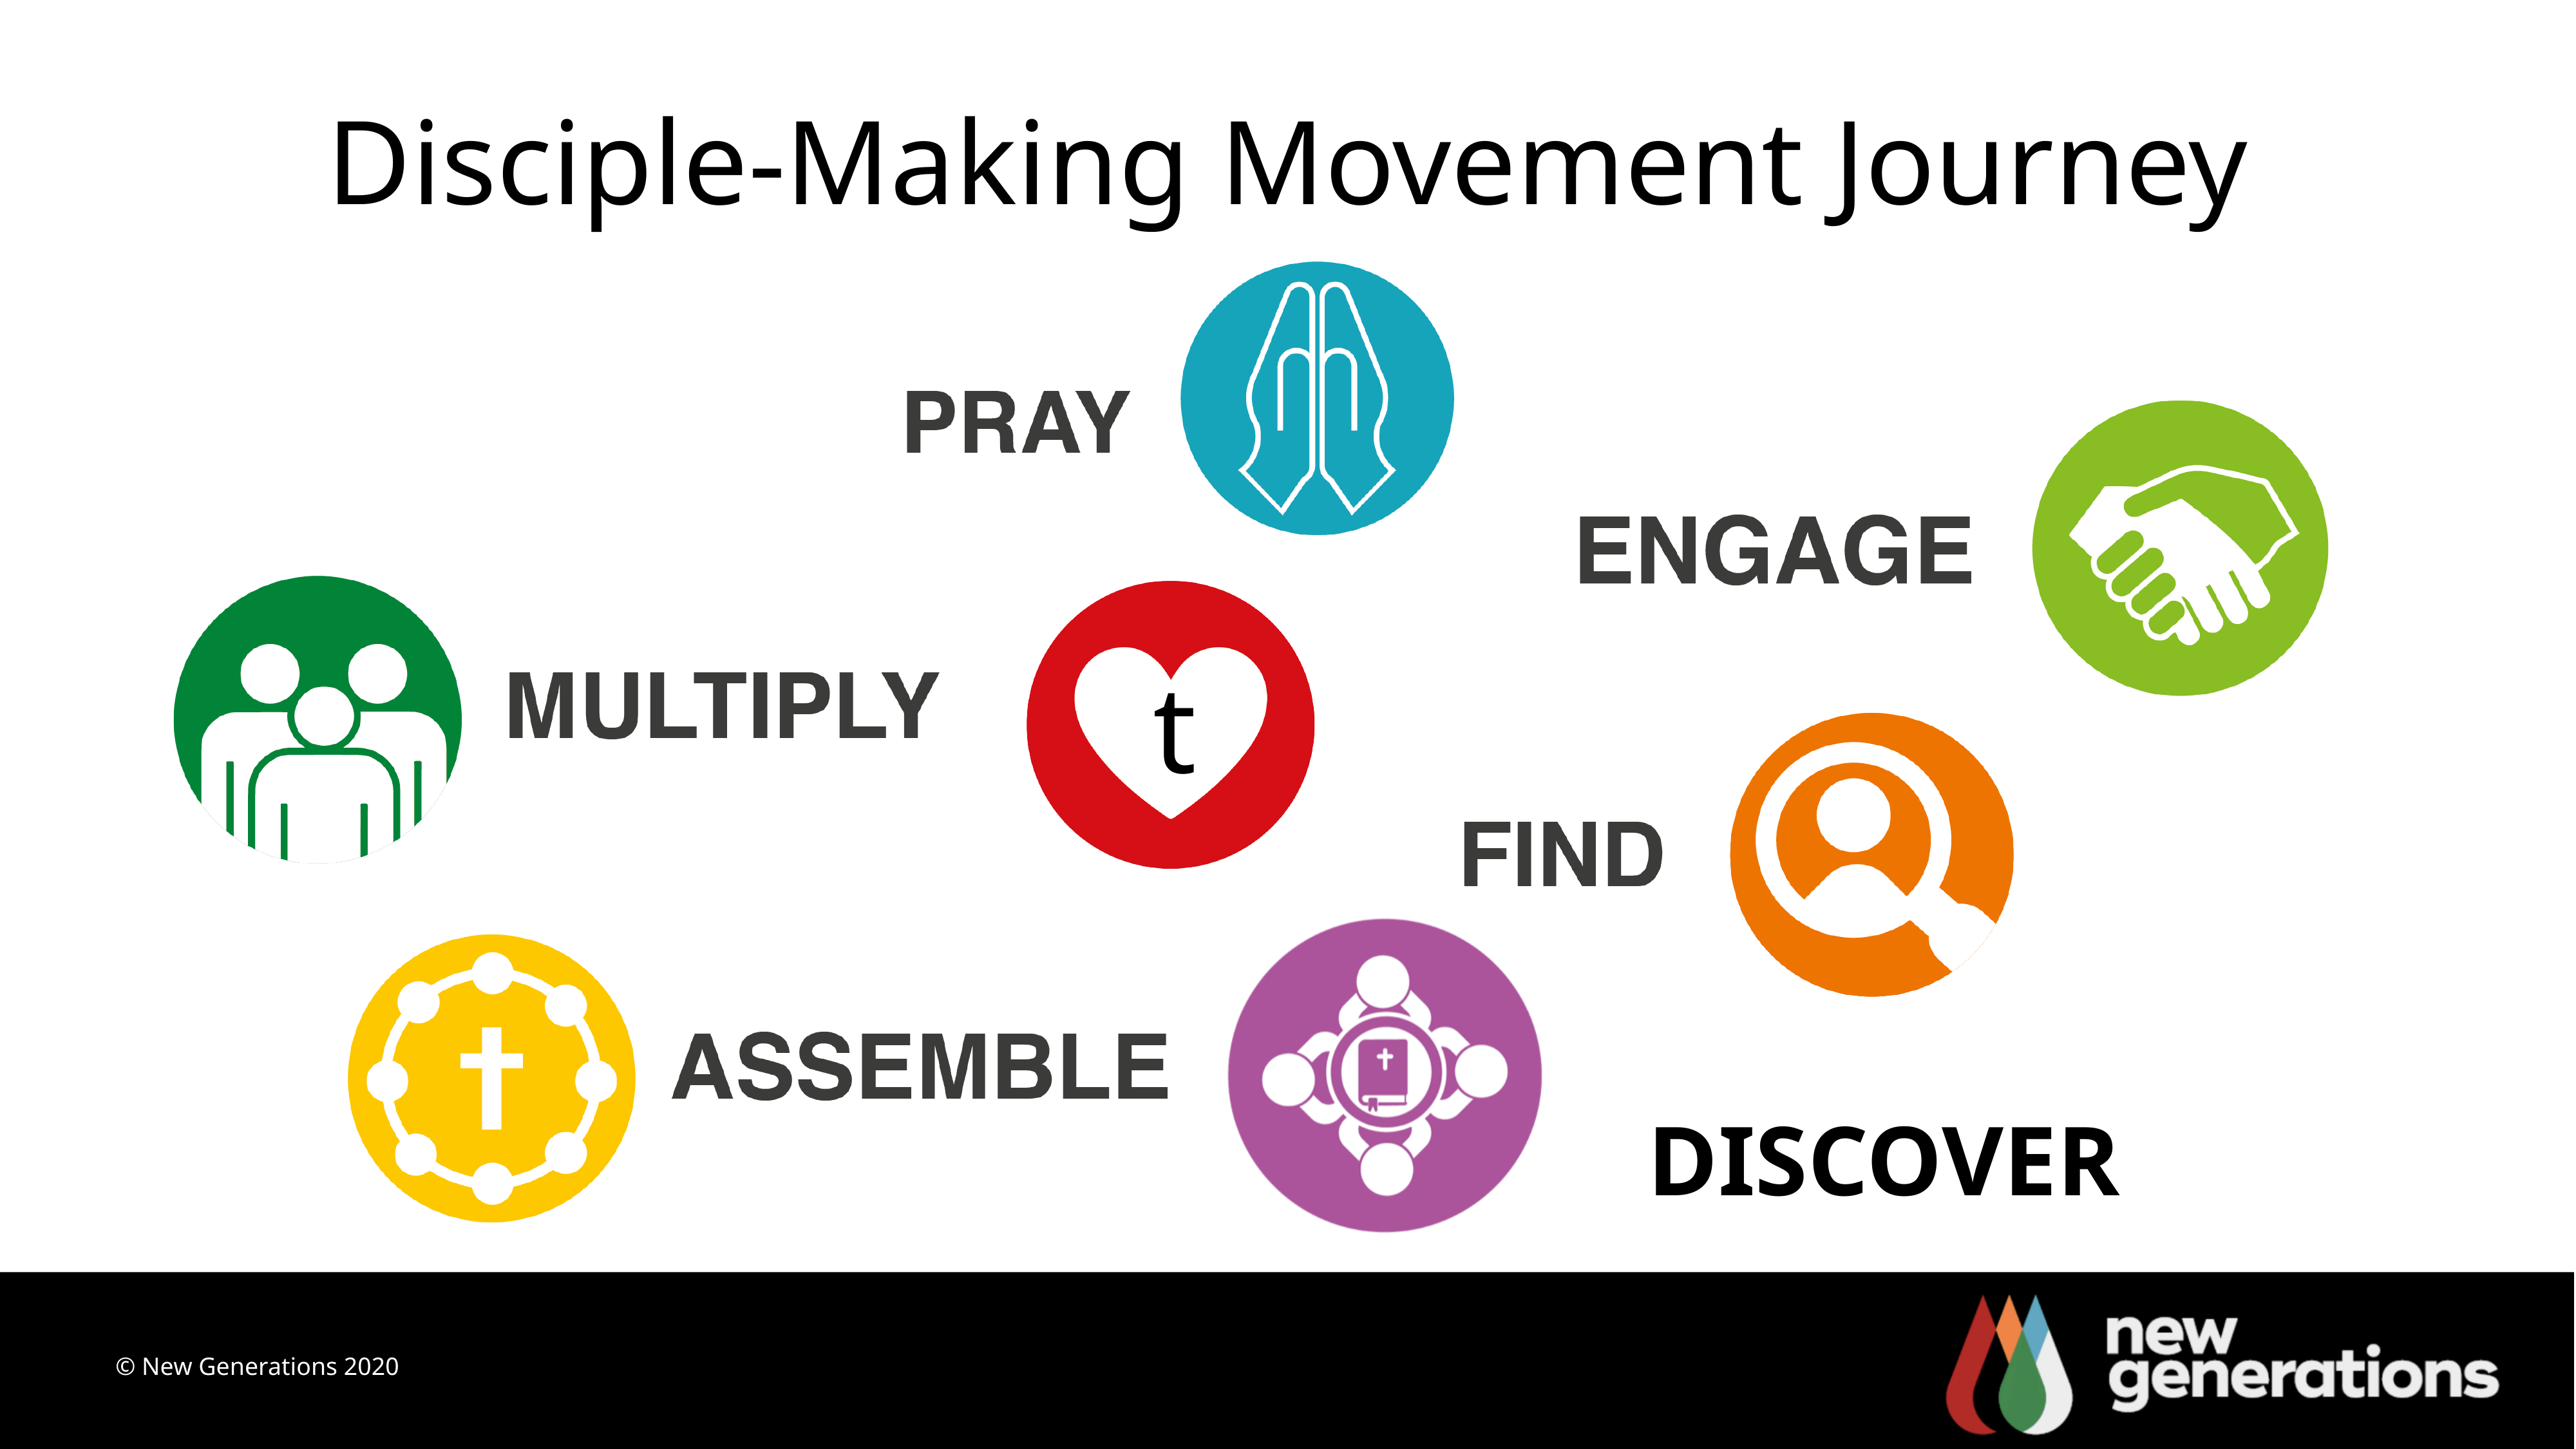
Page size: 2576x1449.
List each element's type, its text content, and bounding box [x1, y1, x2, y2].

text_box © New Generations 2020 [110, 1345, 405, 1385]
title Disciple-Making Movement Journey [178, 37, 2398, 279]
text_box [0, 1272, 2574, 1449]
picture [71, 173, 2540, 1443]
